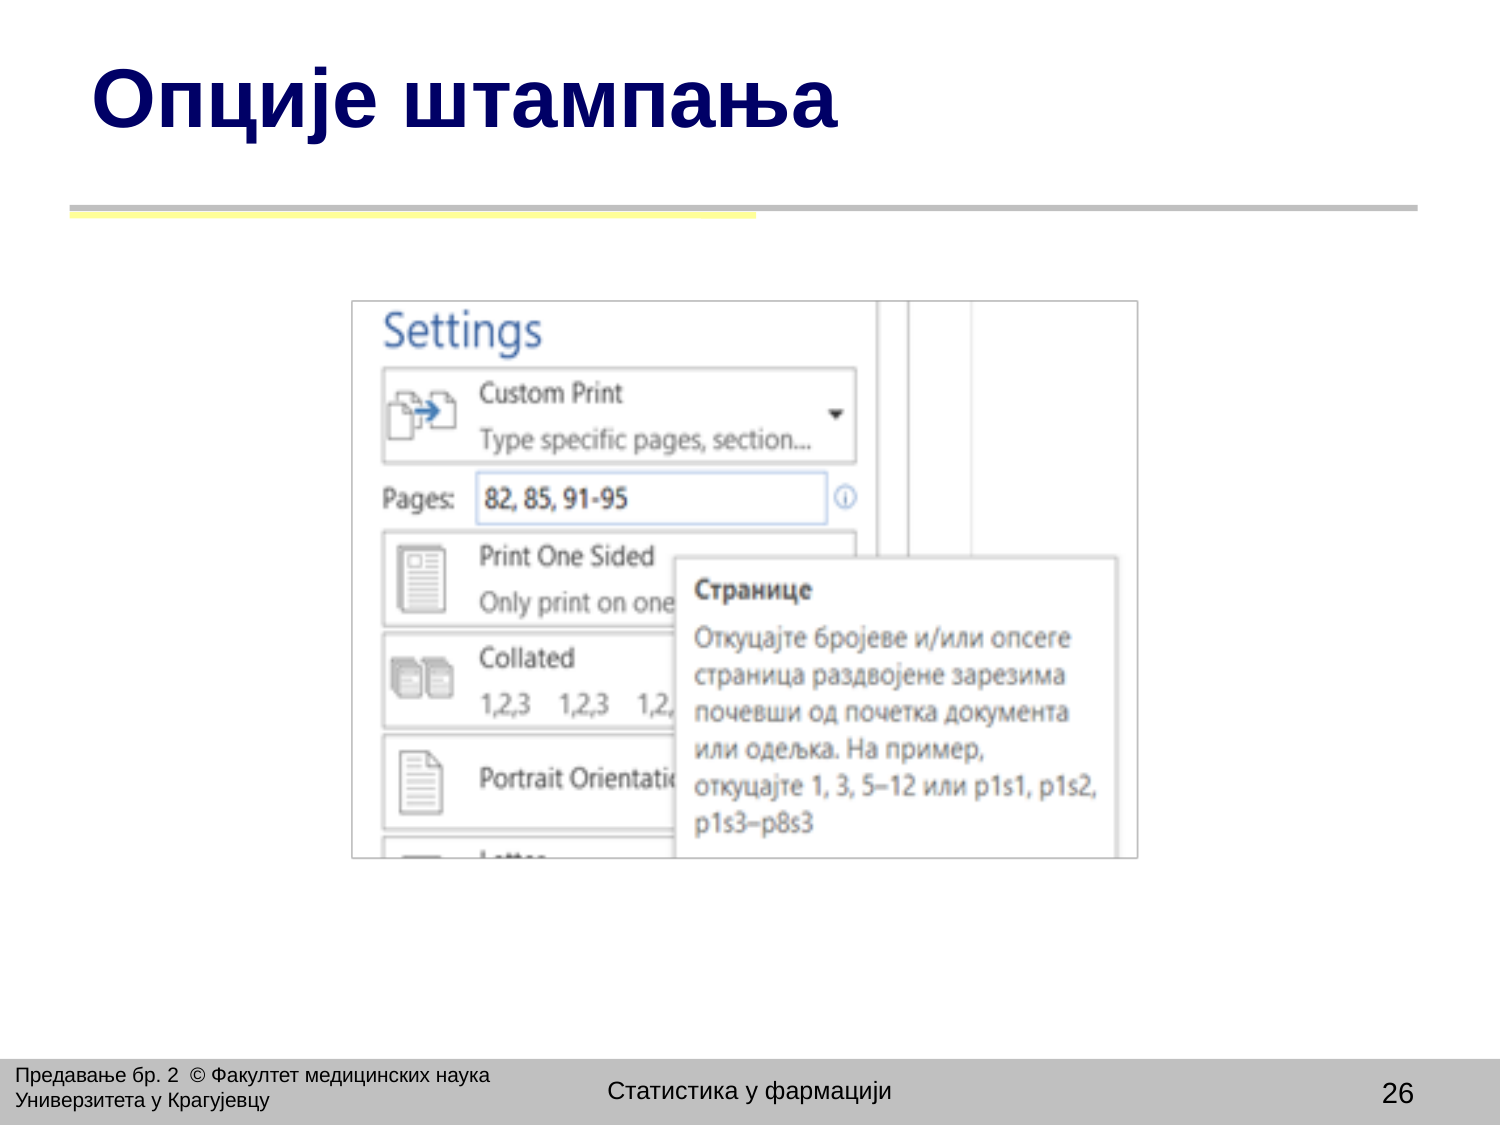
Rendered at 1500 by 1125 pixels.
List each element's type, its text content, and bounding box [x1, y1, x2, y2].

picture [345, 295, 1141, 862]
title Опције штампања [76, 0, 1428, 188]
slide_number 26 [1079, 1066, 1430, 1125]
slide_number Предавање бр. 2 © Факултет медицинских наука Универзитета у Крагујевцу [0, 1053, 602, 1108]
footer Статистика у фармацији [512, 1066, 988, 1125]
